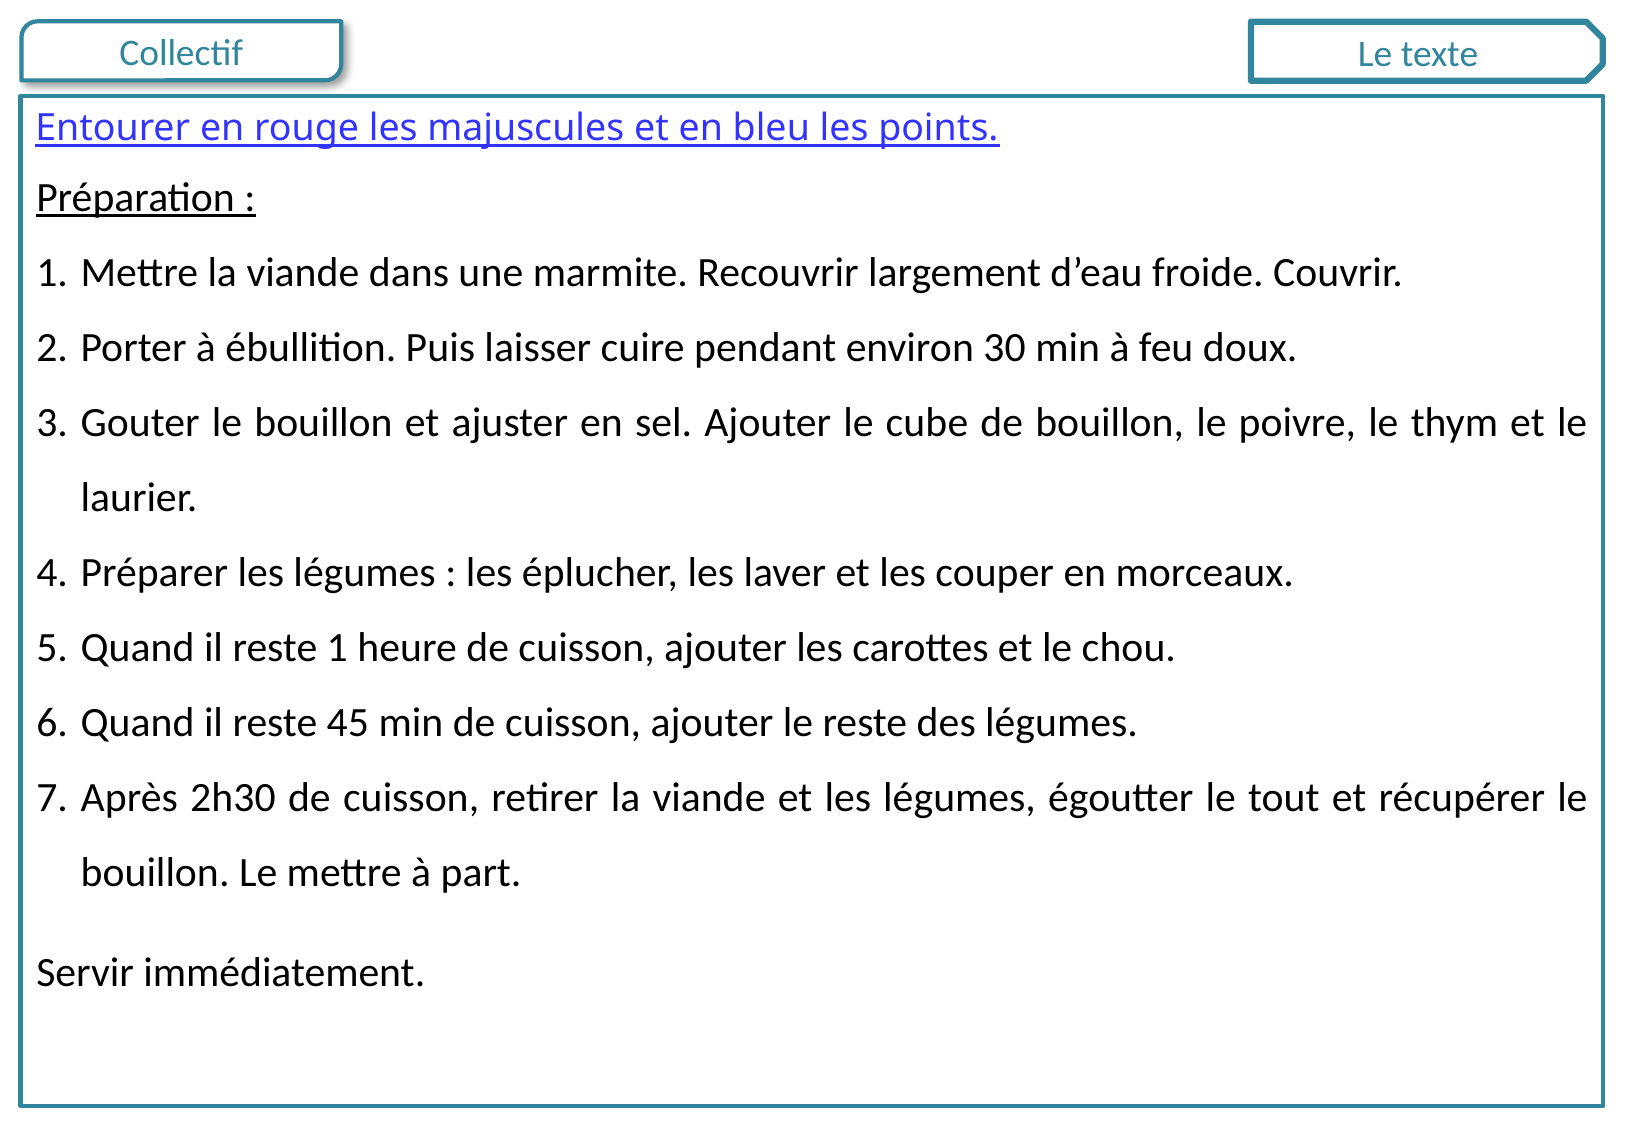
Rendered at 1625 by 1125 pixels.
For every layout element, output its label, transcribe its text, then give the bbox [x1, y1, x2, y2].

list Entourer en rouge les majuscules et en bleu les points. [18, 94, 1605, 1108]
list Le texte [1251, 21, 1585, 81]
list Préparation : Mettre la viande dans une marmite. Recouvrir largement d’eau froide. Couvrir. Porter à ébullition. Puis laisser cuire pendant environ 30 min à feu doux. Gouter le bouillon et ajuster en sel. Ajouter le cube de bouillon, le poivre, le thym et le laurier. Préparer les légumes : les éplucher, les laver et les couper en morceaux. Quand il reste 1 heure de cuisson, ajouter les carottes et le chou. Quand il reste 45 min de cuisson, ajouter le reste des légumes. Après 2h30 de cuisson, retirer la viande et les légumes, égoutter le tout et récupérer le bouillon. Le mettre à part. Servir immédiatement. [21, 137, 1604, 1106]
